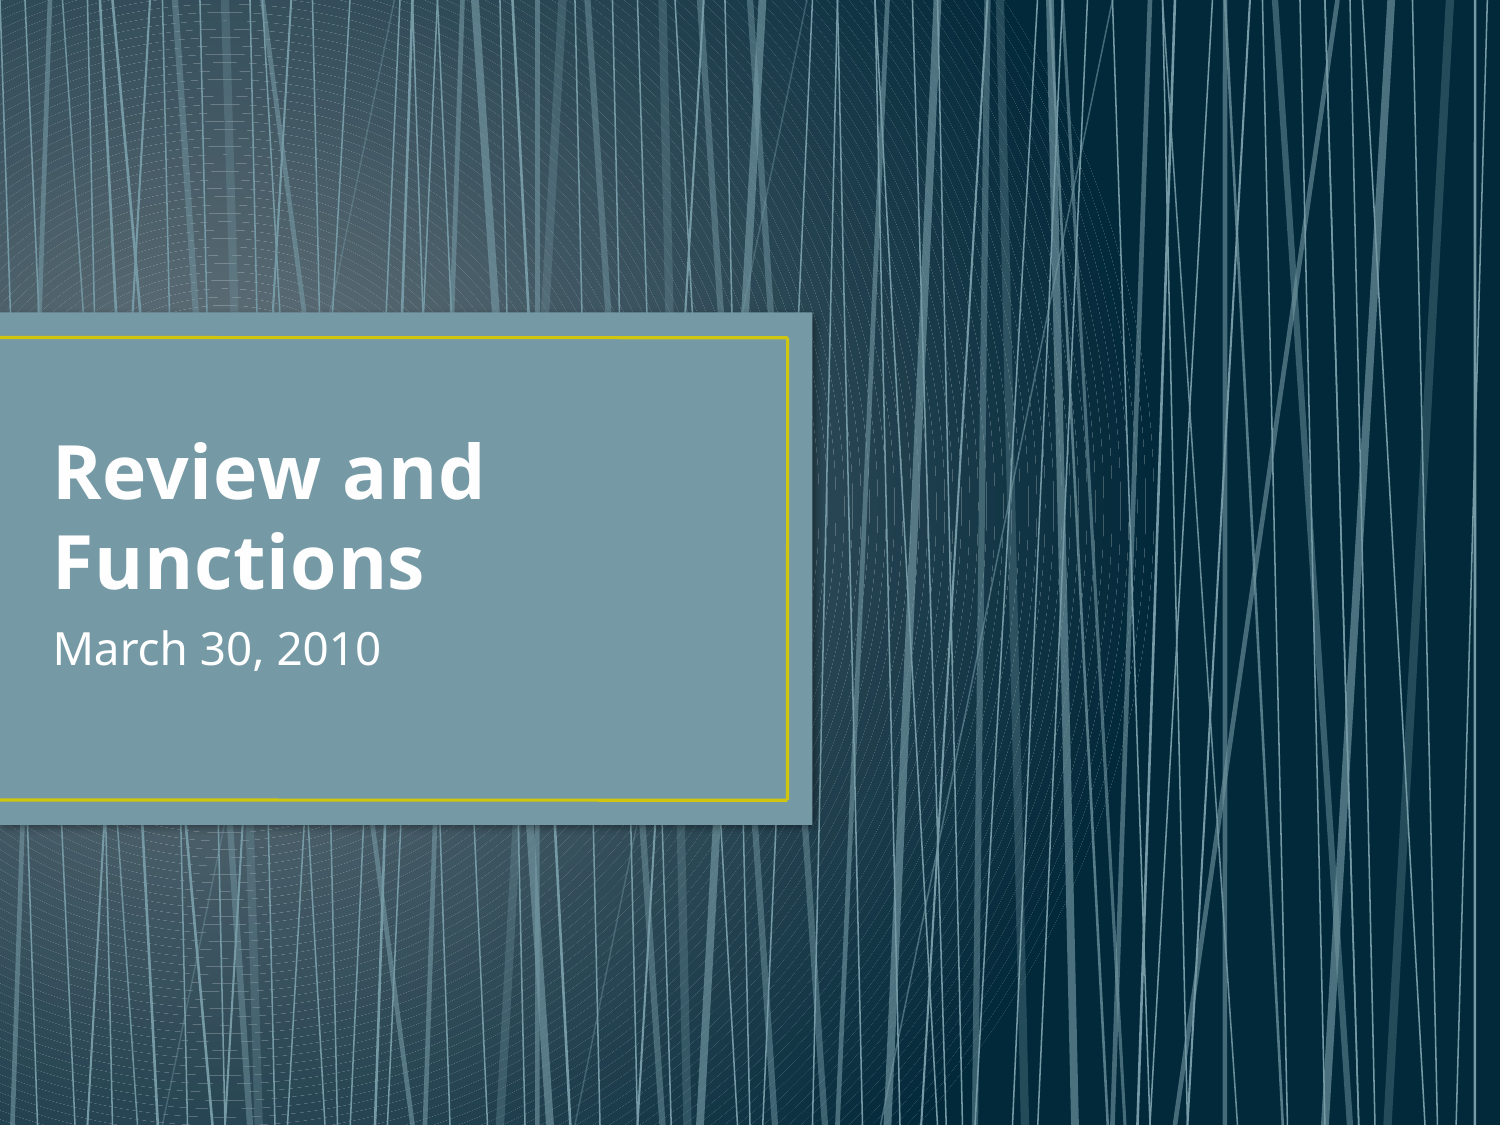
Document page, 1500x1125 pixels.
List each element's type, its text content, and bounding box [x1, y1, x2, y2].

title Review and Functions [37, 349, 763, 612]
subtitle March 30, 2010 [37, 612, 763, 788]
